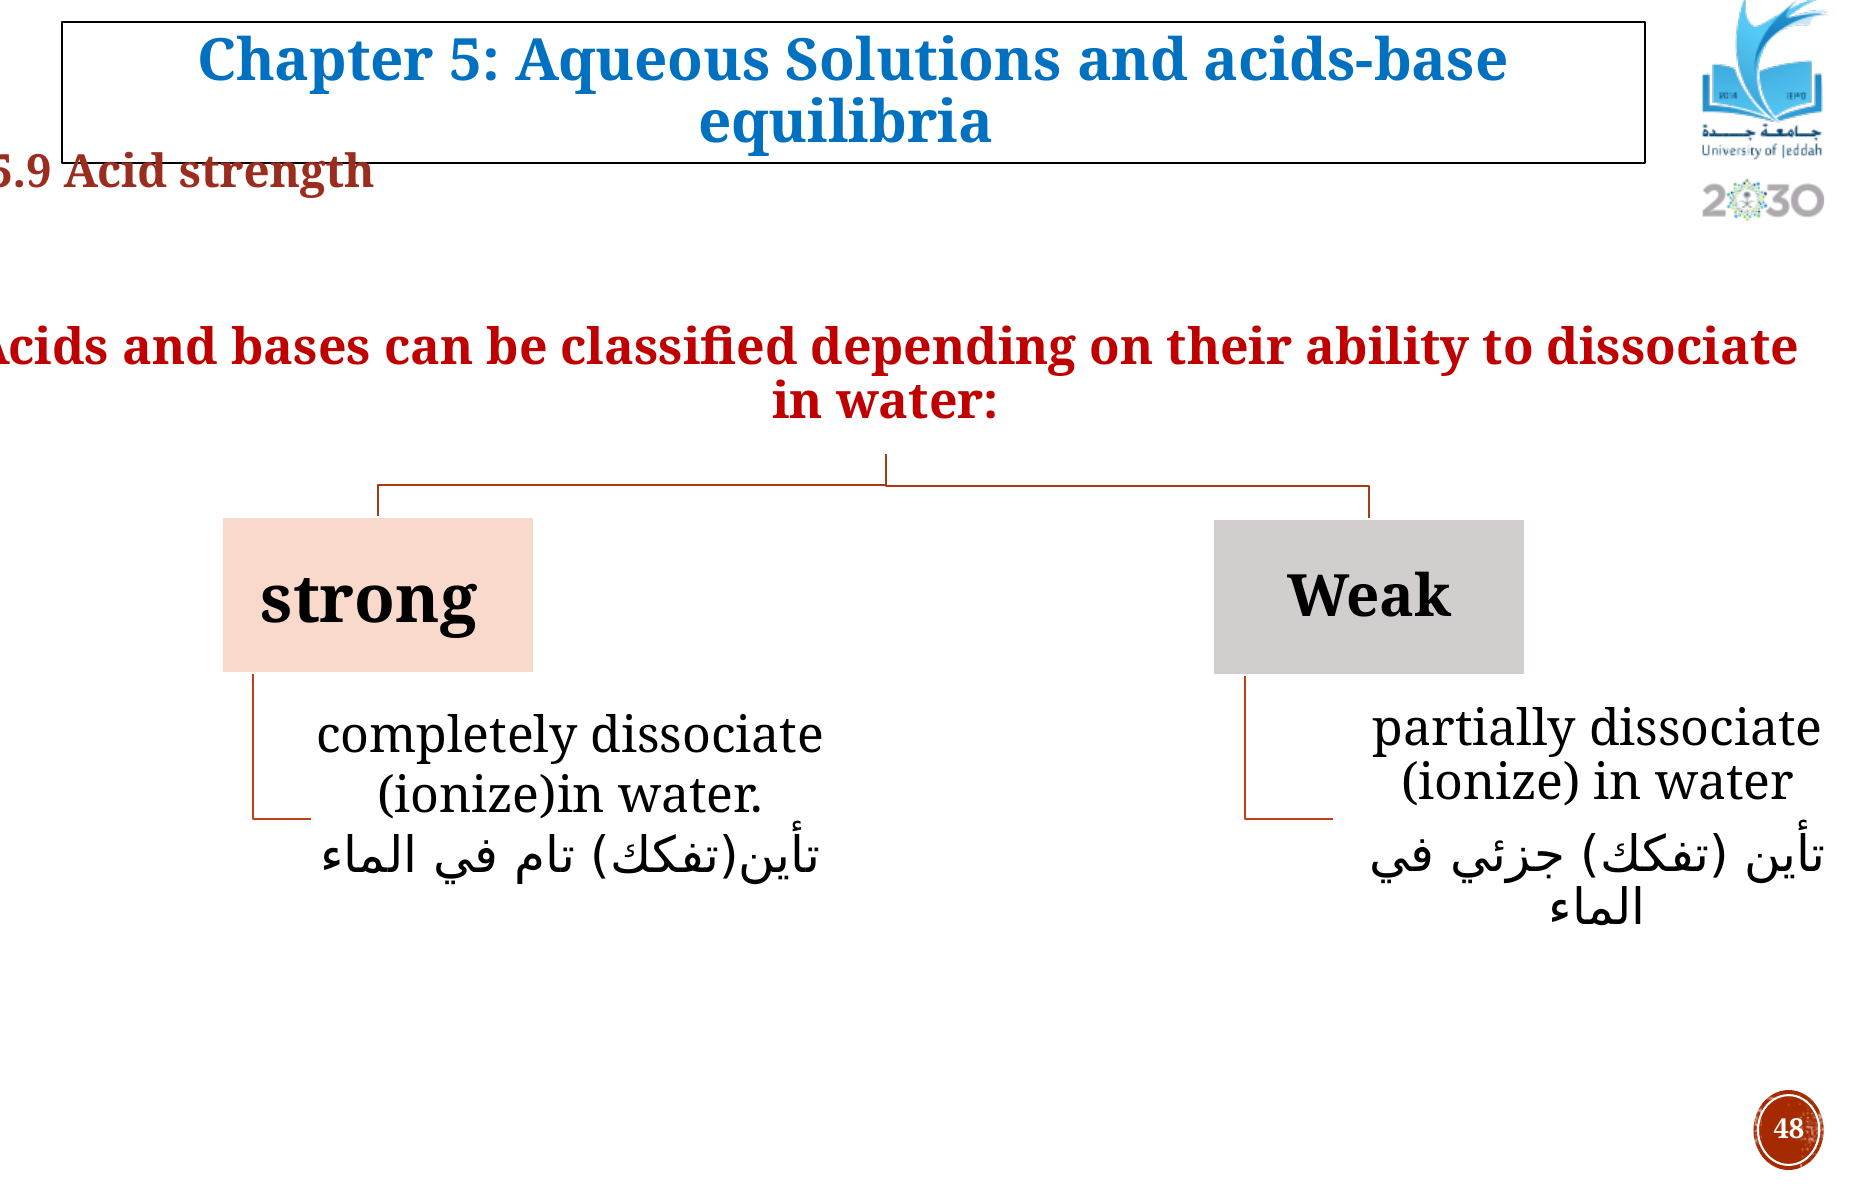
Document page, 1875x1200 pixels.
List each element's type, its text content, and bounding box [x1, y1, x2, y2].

text_box Chapter 5: Aqueous Solutions and acids-base equilibria [61, 21, 1646, 164]
picture [1681, 0, 1846, 227]
title Acid and Base Strength [137, 0, 1681, 216]
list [0, 298, 1861, 896]
slide_number 48 [1739, 1097, 1838, 1162]
text_box 5.9 Acid strength [0, 134, 402, 205]
